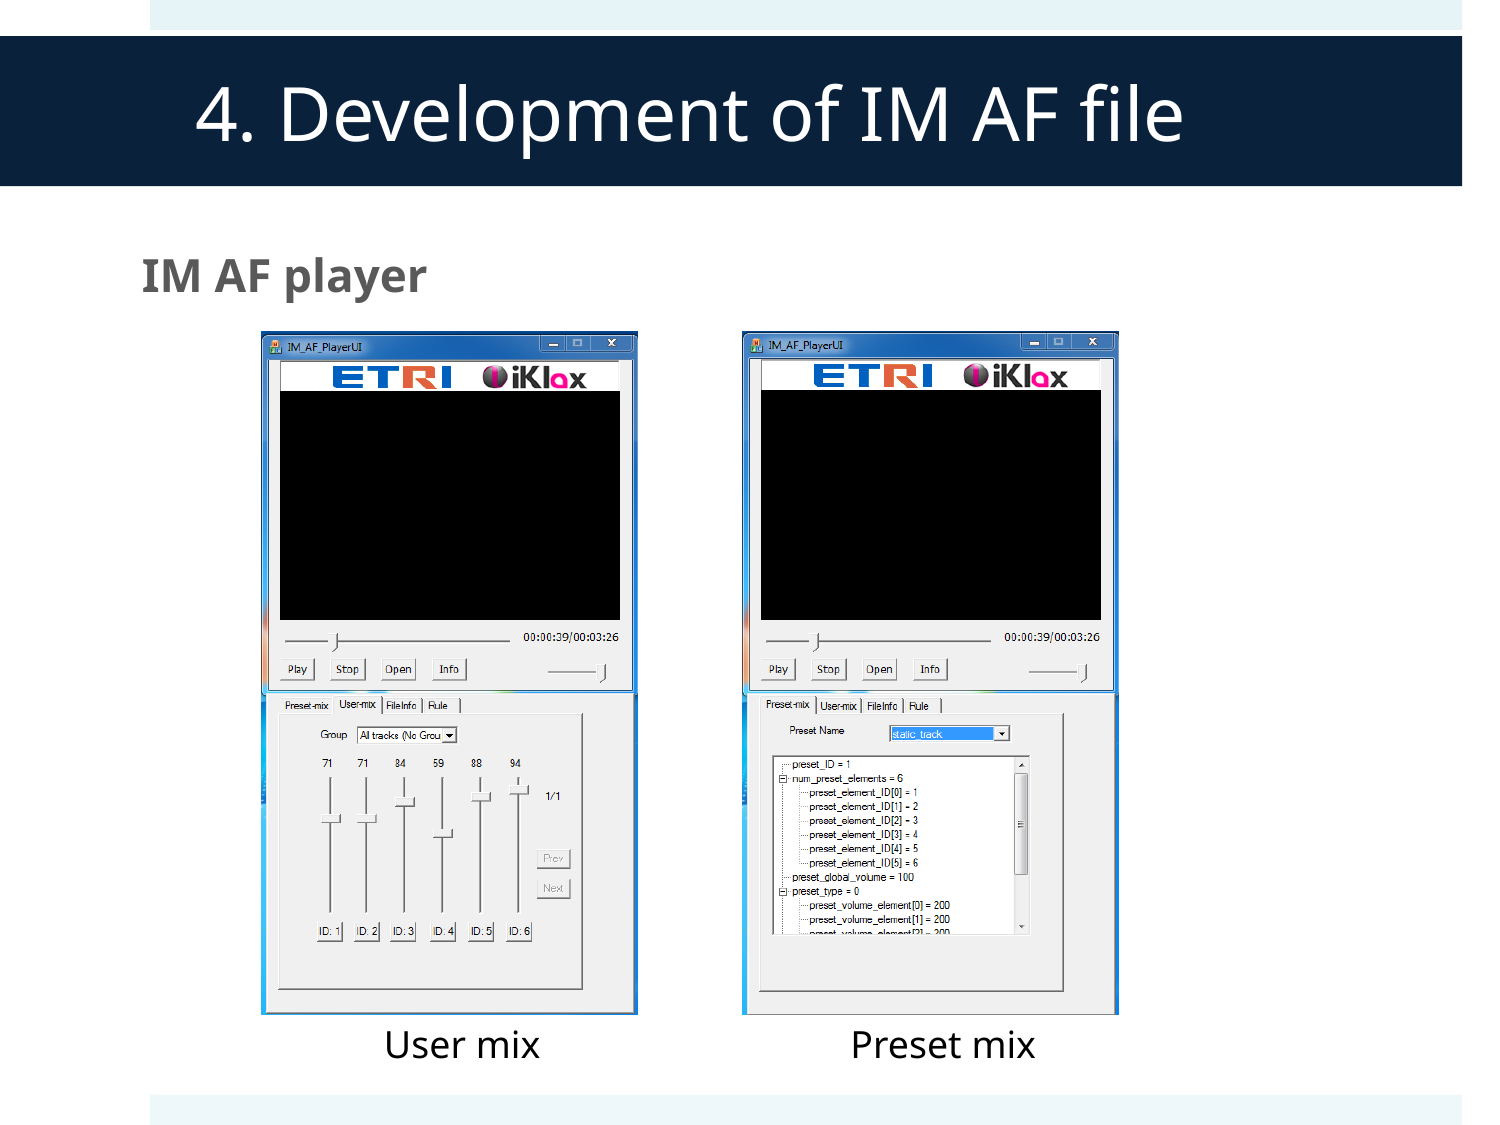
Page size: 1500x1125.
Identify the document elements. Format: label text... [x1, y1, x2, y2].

title 4. Development of IM AF file [0, 36, 1463, 187]
text_box User mix [369, 1015, 594, 1074]
list IM AF player [126, 238, 1407, 972]
picture [741, 331, 1120, 1015]
picture [260, 331, 638, 1015]
text_box Preset mix [835, 1015, 1119, 1074]
